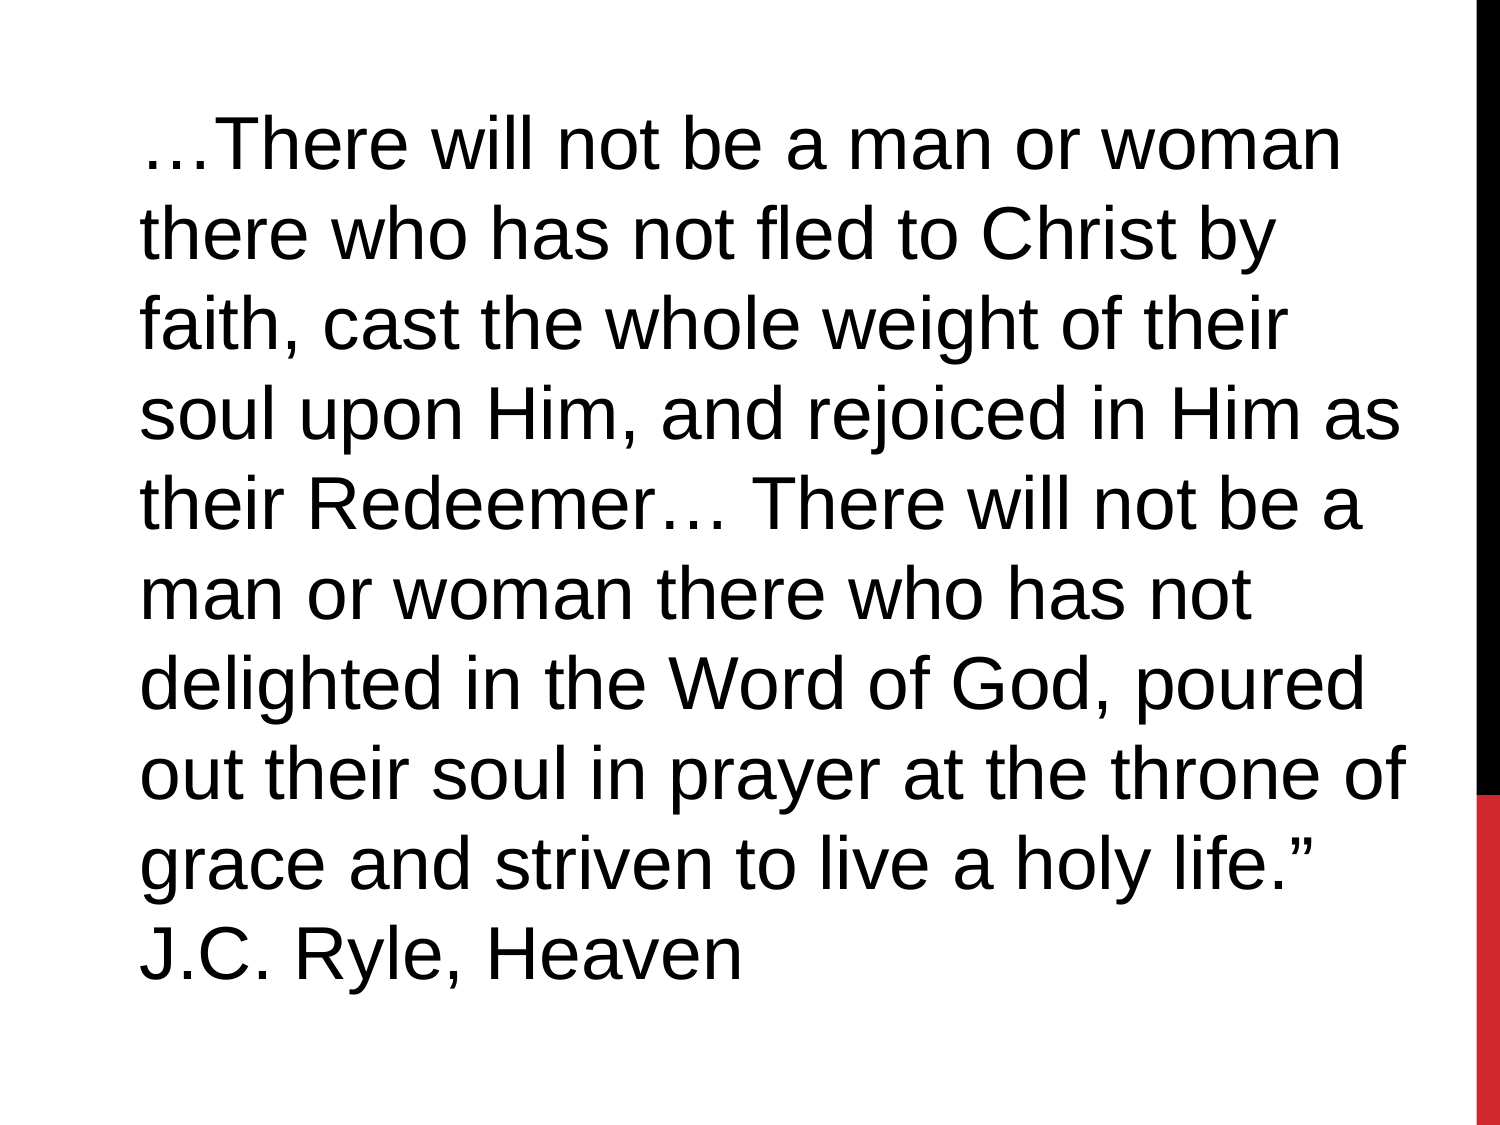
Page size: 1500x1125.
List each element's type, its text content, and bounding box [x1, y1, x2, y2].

text_box …There will not be a man or woman there who has not fled to Christ by faith, cast the whole weight of their soul upon Him, and rejoiced in Him as their Redeemer… There will not be a man or woman there who has not delighted in the Word of God, poured out their soul in prayer at the throne of grace and striven to live a holy life.” J.C. Ryle, Heaven [125, 87, 1450, 1003]
